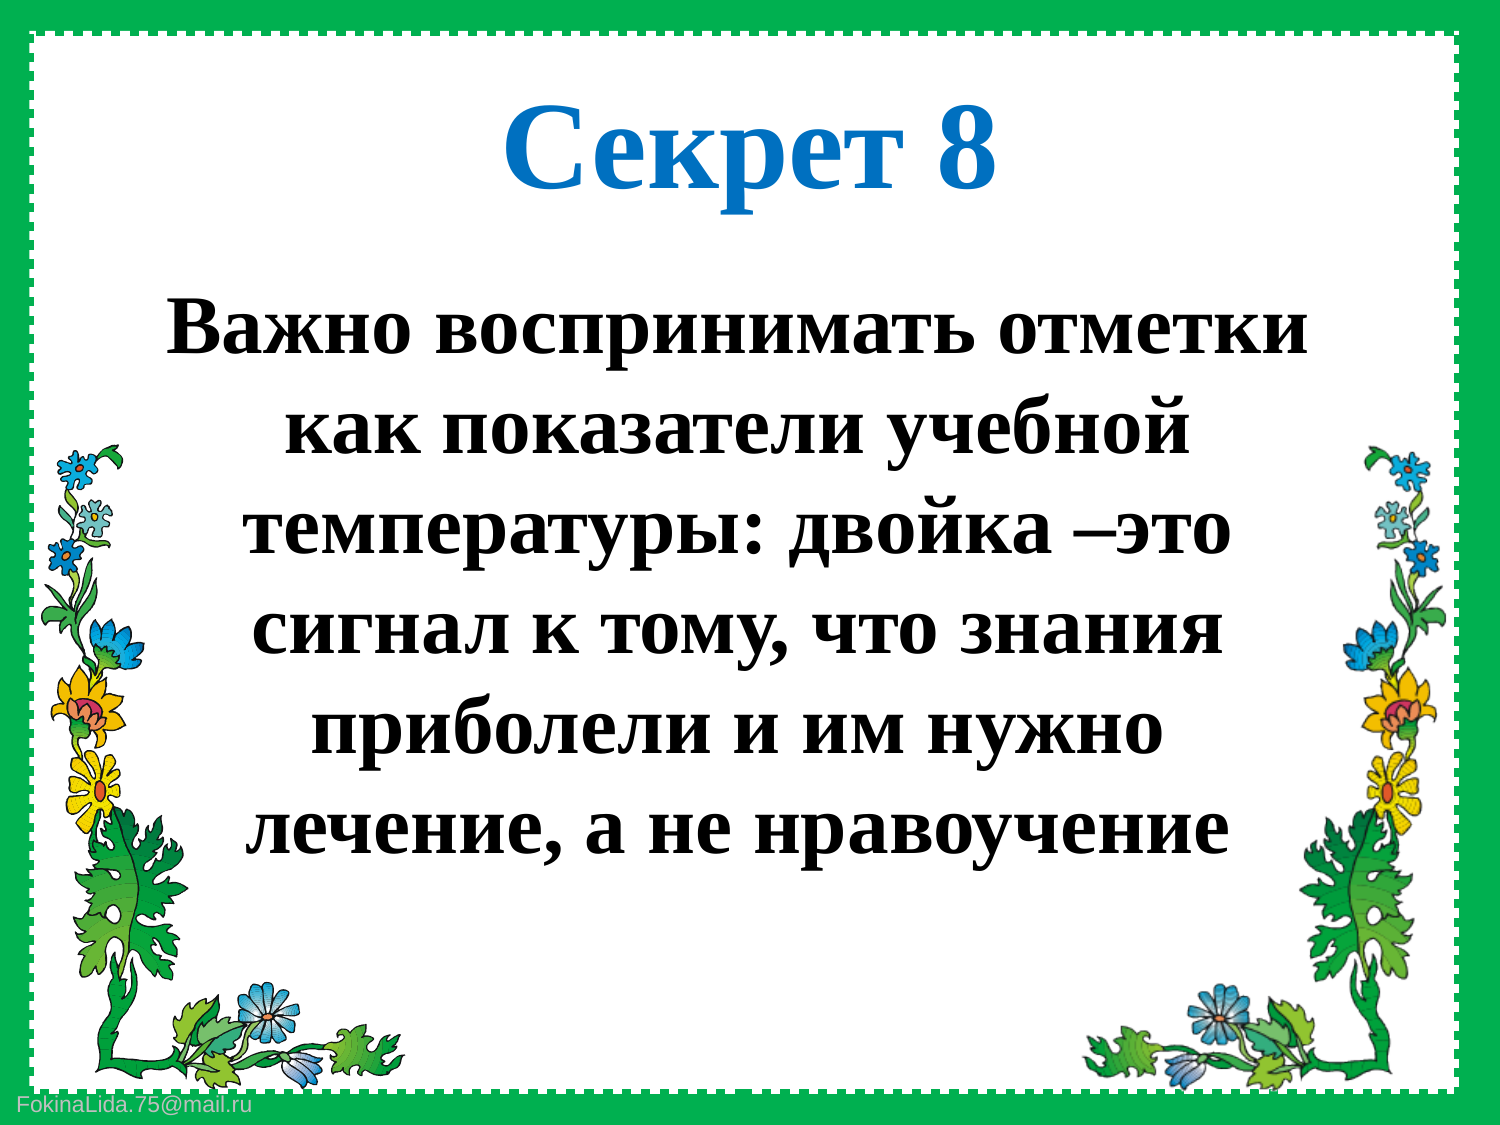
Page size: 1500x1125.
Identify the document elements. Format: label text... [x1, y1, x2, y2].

title Секрет 8 [75, 45, 1425, 233]
list Важно воспринимать отметки как показатели учебной температуры: двойка –это сигнал к тому, что знания приболели и им нужно лечение, а не нравоучение [135, 262, 1341, 1005]
picture [1080, 444, 1448, 1093]
